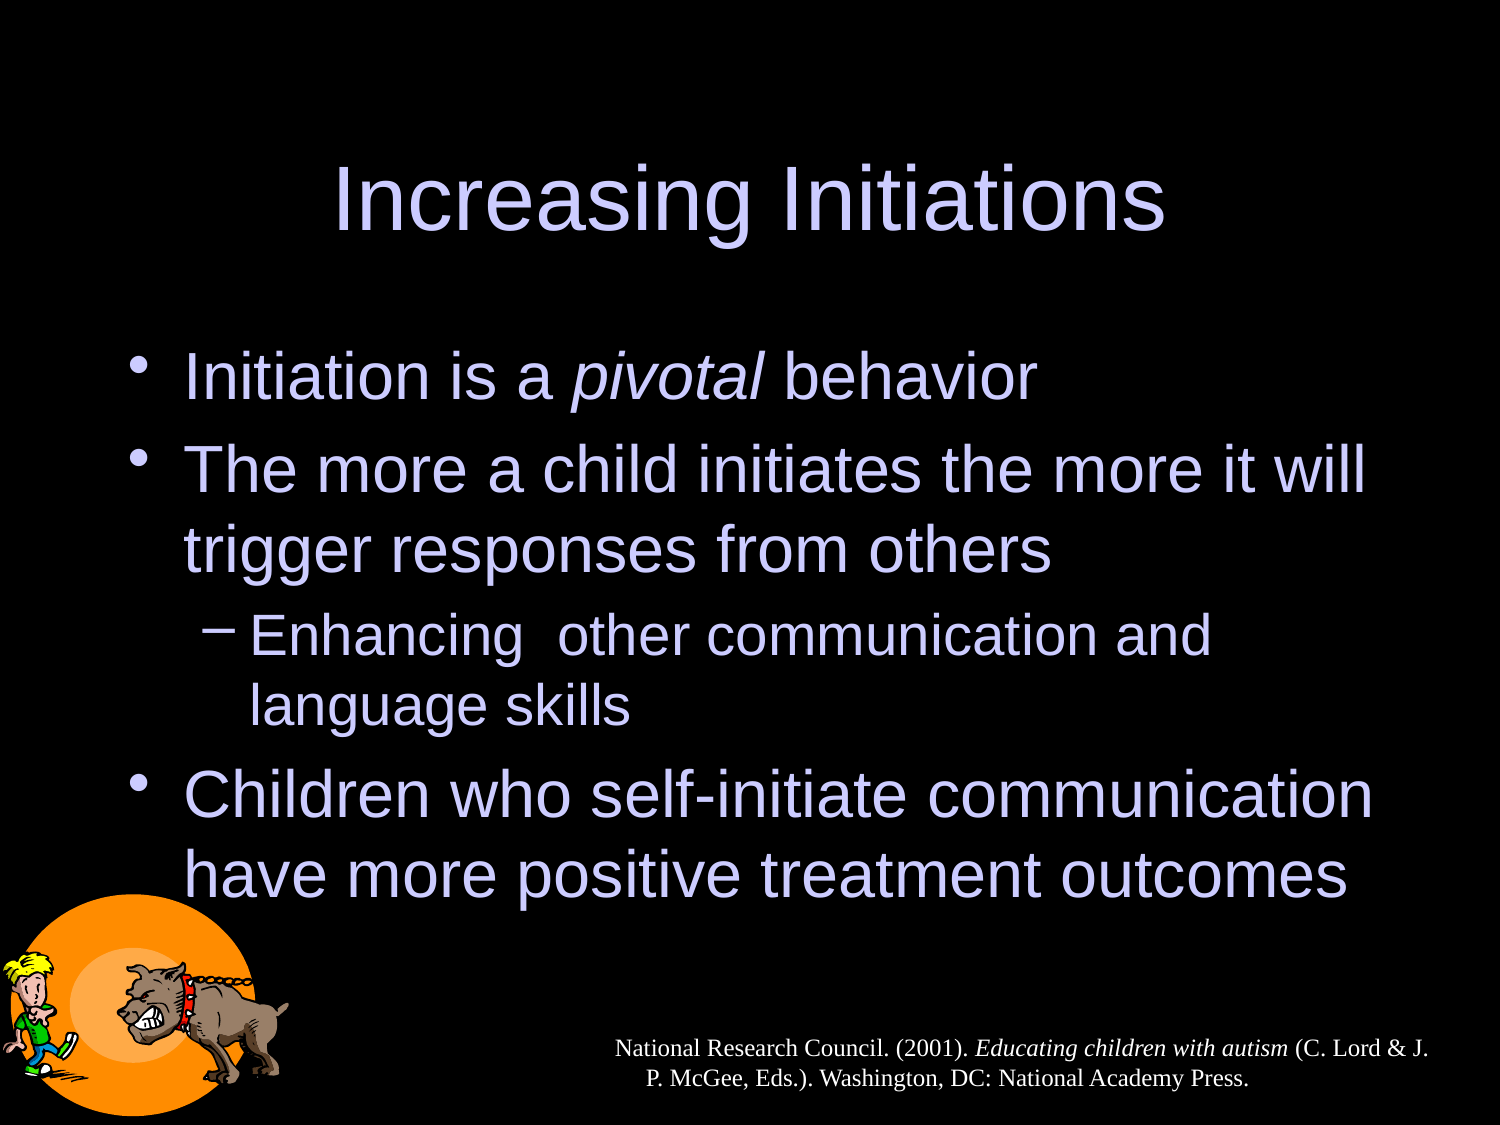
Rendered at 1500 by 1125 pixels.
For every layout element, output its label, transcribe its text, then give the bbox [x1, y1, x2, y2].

picture [0, 885, 292, 1125]
title Increasing Initiations [112, 99, 1388, 288]
text_box National Research Council. (2001). Educating children with autism (C. Lord & J. P. McGee, Eds.). Washington, DC: National Academy Press. [599, 1024, 1500, 1099]
list Initiation is a pivotal behavior The more a child initiates the more it will trigger responses from others Enhancing other communication and language skills Children who self-initiate communication have more positive treatment outcomes [112, 324, 1401, 1001]
